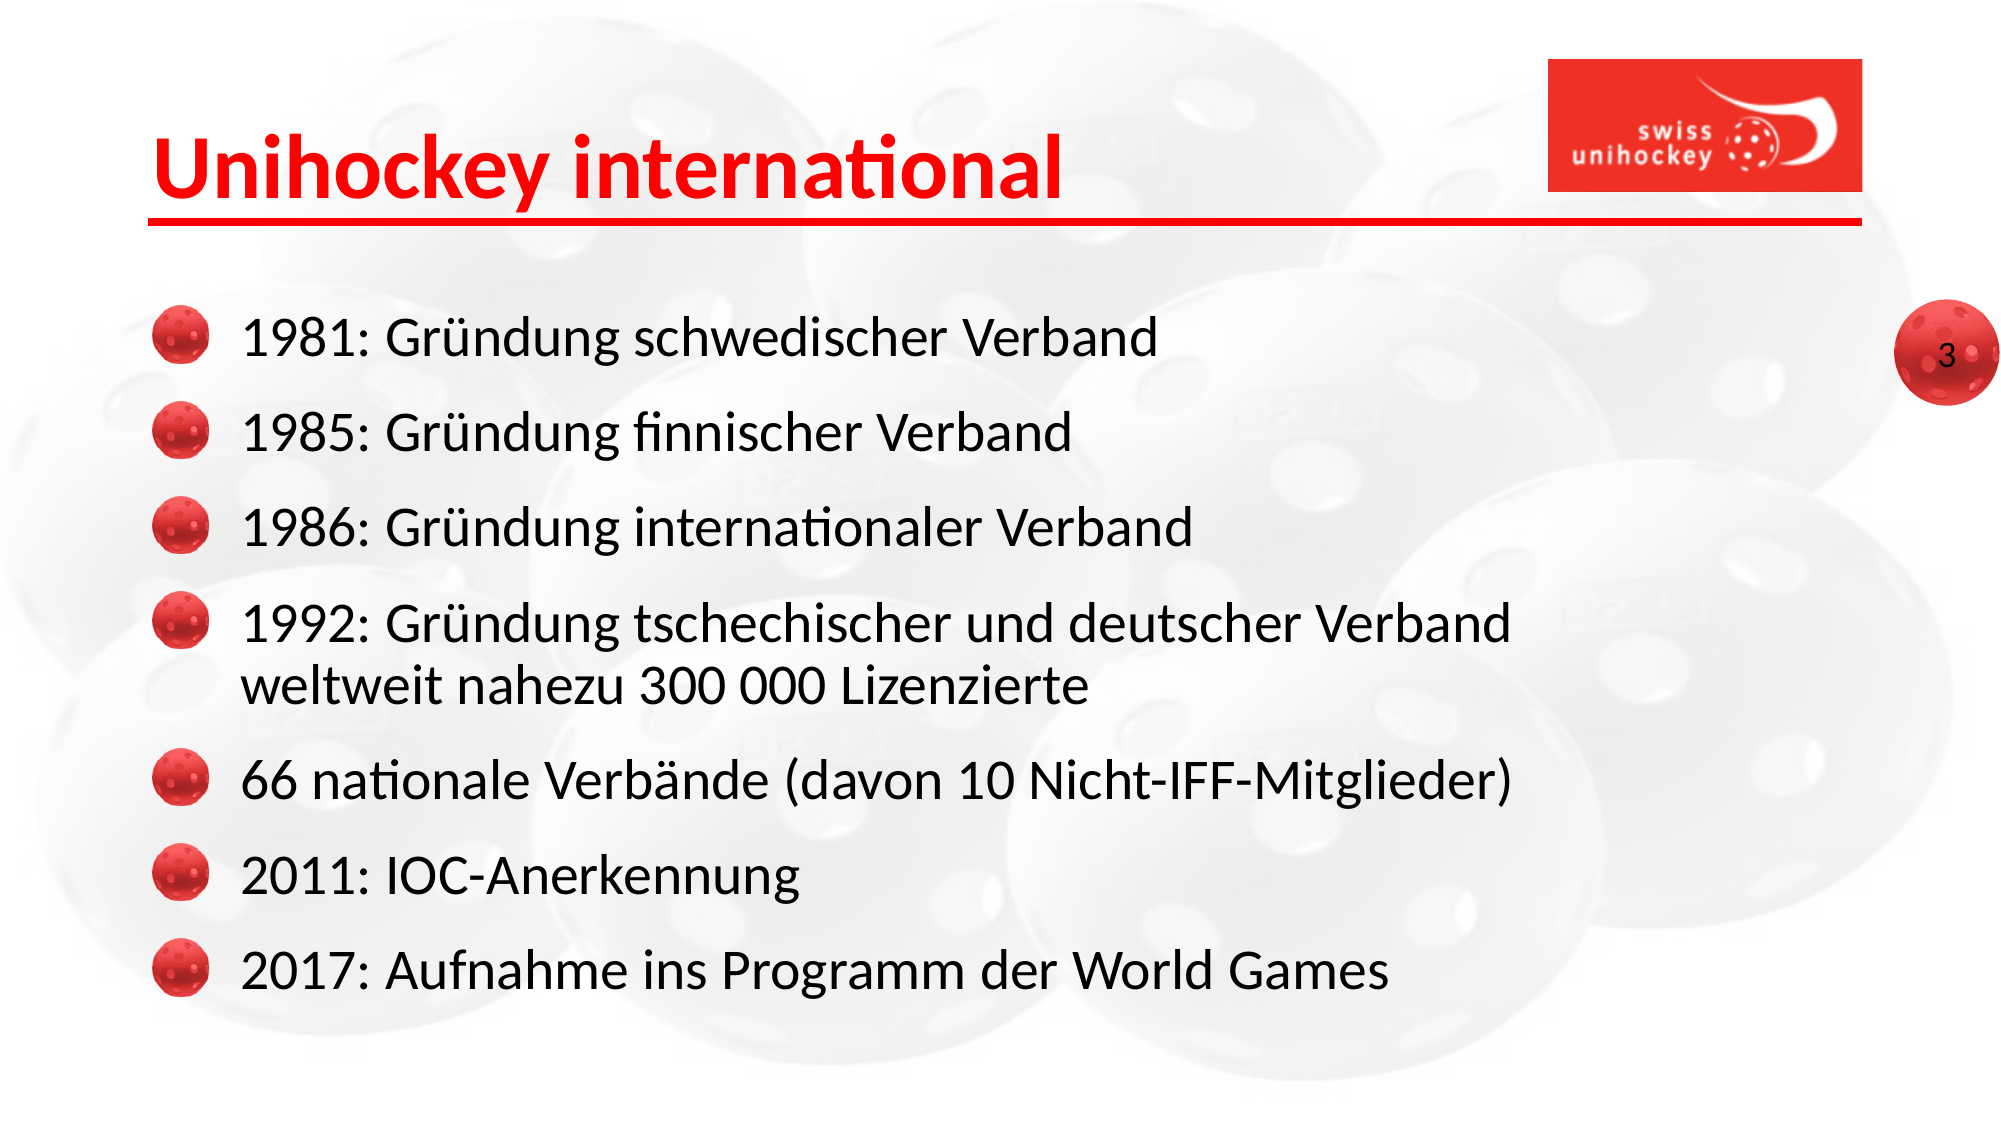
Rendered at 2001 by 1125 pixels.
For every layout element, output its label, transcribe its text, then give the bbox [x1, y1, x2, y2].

picture [152, 305, 209, 364]
picture [152, 938, 209, 997]
title Unihockey international [137, 59, 1863, 278]
list 1981: Gründung schwedischer Verband 1985: Gründung finnischer Verband 1986: Gründung internationaler Verband 1992: Gründung tschechischer und deutscher Verband weltweit nahezu 300 000 Lizenzierte 66 nationale Verbände (davon 10 Nicht-IFF-Mitglieder) 2011: IOC-Anerkennung 2017: Aufnahme ins Programm der World Games [137, 299, 1863, 1014]
picture [152, 748, 209, 806]
picture [152, 843, 209, 901]
slide_number 3 [1894, 299, 2000, 406]
picture [152, 401, 209, 459]
picture [152, 591, 209, 649]
picture [152, 496, 209, 554]
